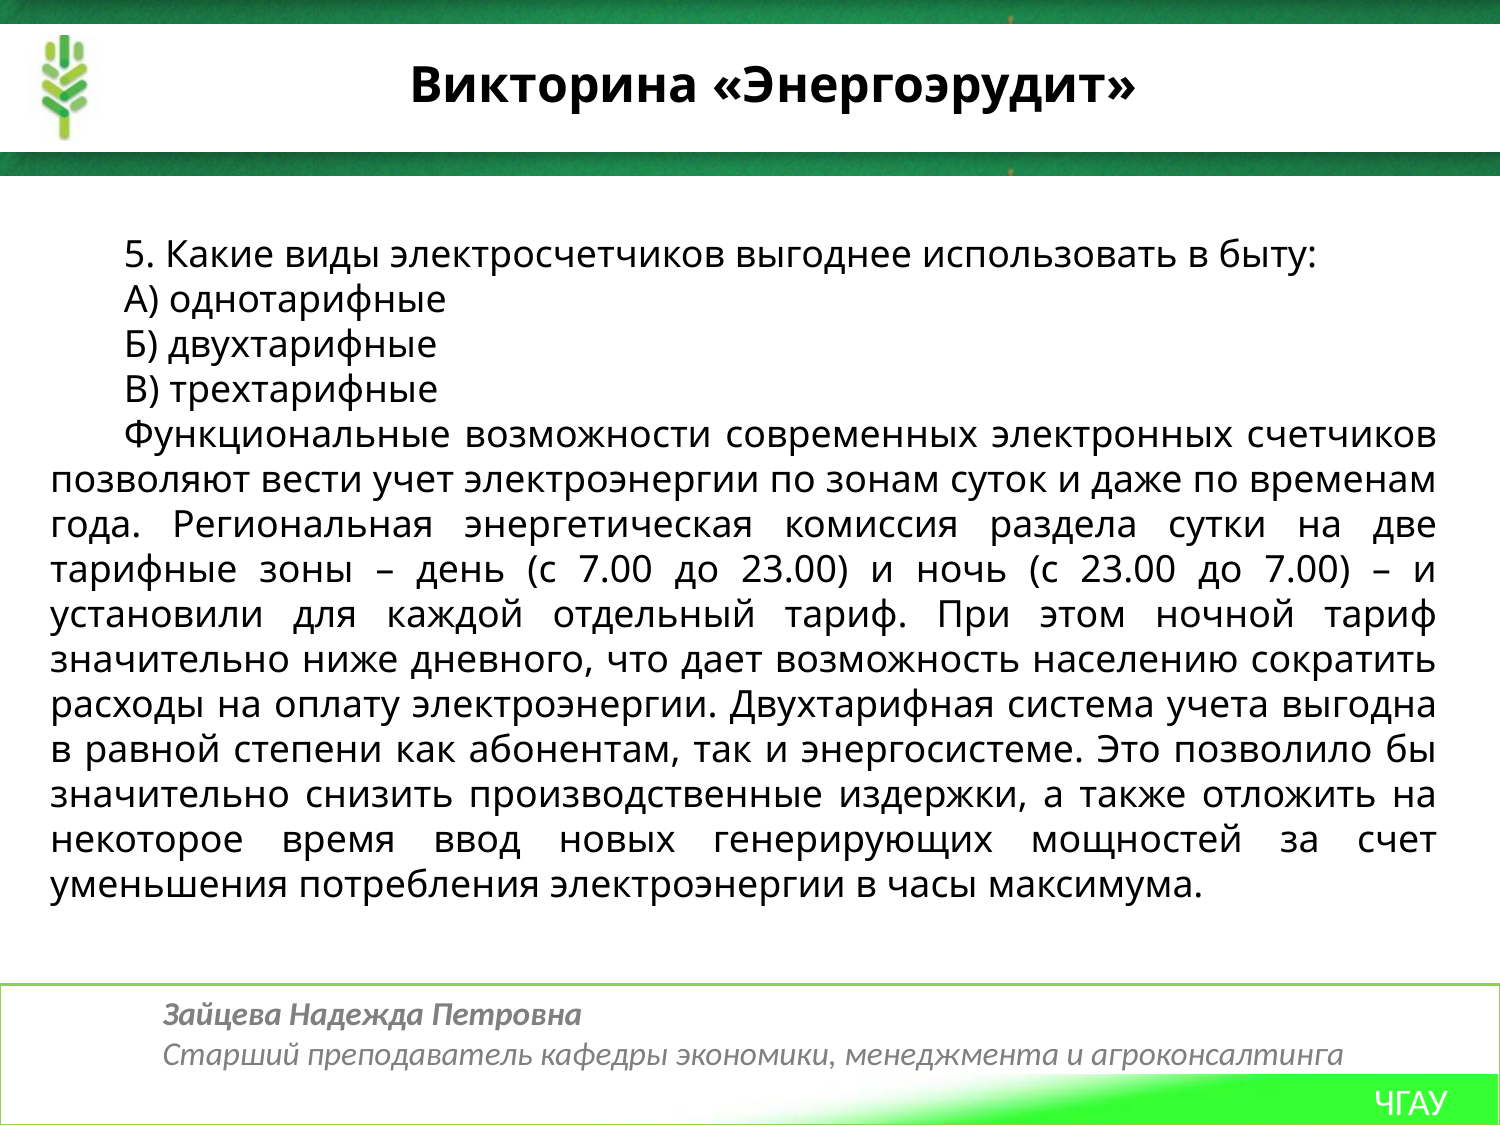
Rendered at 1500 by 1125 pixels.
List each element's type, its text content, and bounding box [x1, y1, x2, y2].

list 5. Какие виды электросчетчиков выгоднее использовать в быту: А) однотарифные Б) двухтарифные В) трехтарифные Функциональные возможности современных электронных счетчиков позволяют вести учет электроэнергии по зонам суток и даже по временам года. Региональная энергетическая комиссия раздела сутки на две тарифные зоны – день (с 7.00 до 23.00) и ночь (с 23.00 до 7.00) – и установили для каждой отдельный тариф. При этом ночной тариф значительно ниже дневного, что дает возможность населению сократить расходы на оплату электроэнергии. Двухтарифная система учета выгодна в равной степени как абонентам, так и энергосистеме. Это позволило бы значительно снизить производственные издержки, а также отложить на некоторое время ввод новых генерирующих мощностей за счет уменьшения потребления электроэнергии в часы максимума. [35, 222, 1454, 961]
picture [0, 0, 1500, 24]
title Викторина «Энергоэрудит» [119, 35, 1454, 129]
text_box Зайцева Надежда Петровна Старший преподаватель кафедры экономики, менеджмента и агроконсалтинга [0, 984, 1500, 1125]
picture [0, 152, 1500, 177]
picture [11, 34, 118, 141]
picture [304, 1074, 1500, 1125]
